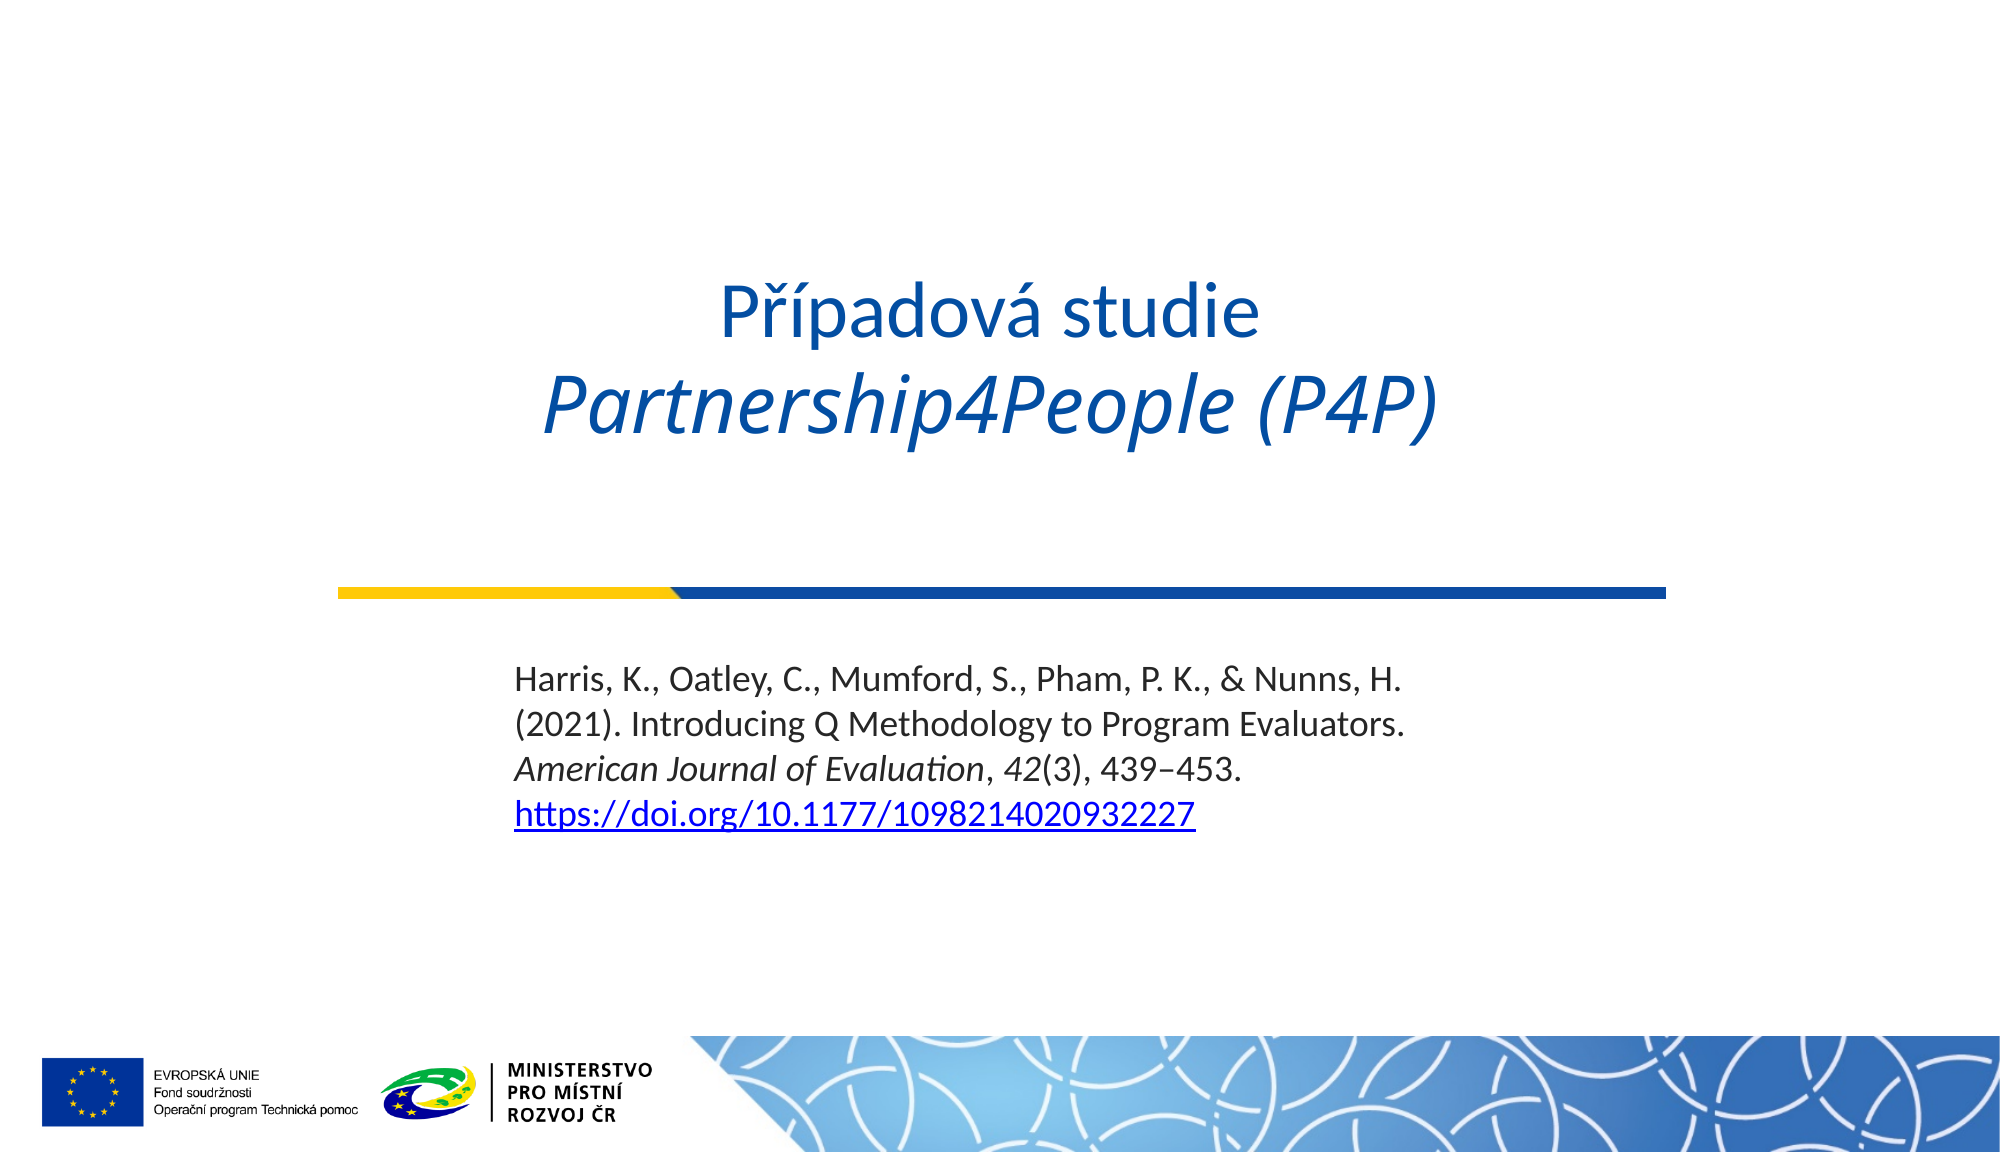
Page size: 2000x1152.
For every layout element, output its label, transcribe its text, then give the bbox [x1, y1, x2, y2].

title Případová studie Partnership4People (P4P) [90, 250, 1891, 554]
picture [338, 587, 1666, 599]
picture [19, 1035, 674, 1149]
picture [680, 1036, 2000, 1152]
text_box Harris, K., Oatley, C., Mumford, S., Pham, P. K., & Nunns, H. (2021). Introducing Q Methodology to Program Evaluators. American Journal of Evaluation, 42(3), 439–453. https://doi.org/10.1177/1098214020932227 [499, 646, 1500, 902]
